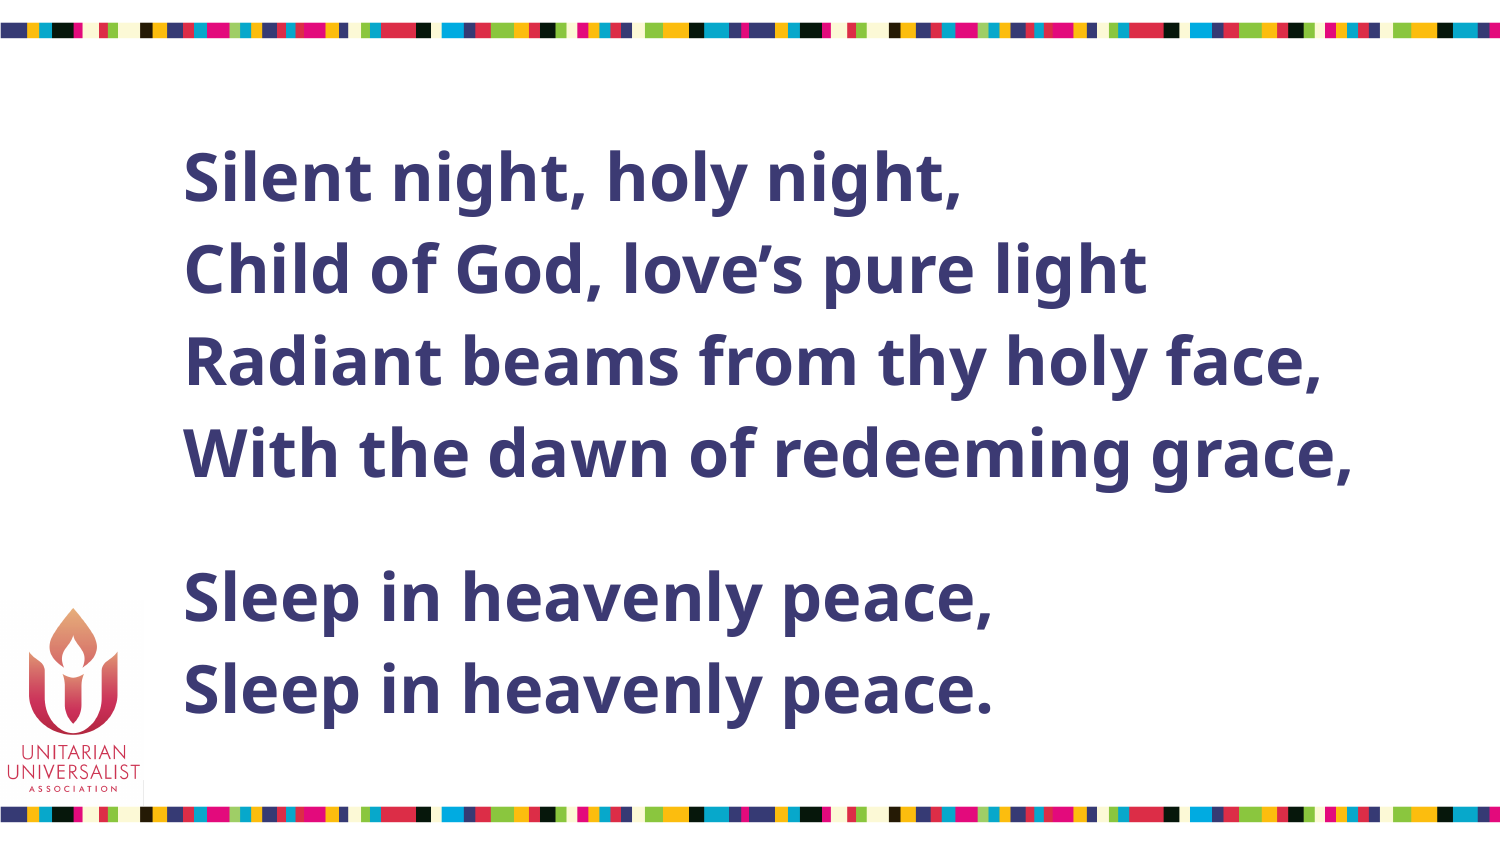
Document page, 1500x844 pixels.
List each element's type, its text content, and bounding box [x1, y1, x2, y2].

picture [0, 600, 1500, 824]
text_box Silent night, holy night, Child of God, love’s pure light Radiant beams from thy holy face, With the dawn of redeeming grace, Sleep in heavenly peace, Sleep in heavenly peace. [168, 107, 1421, 742]
picture [0, 22, 1500, 40]
